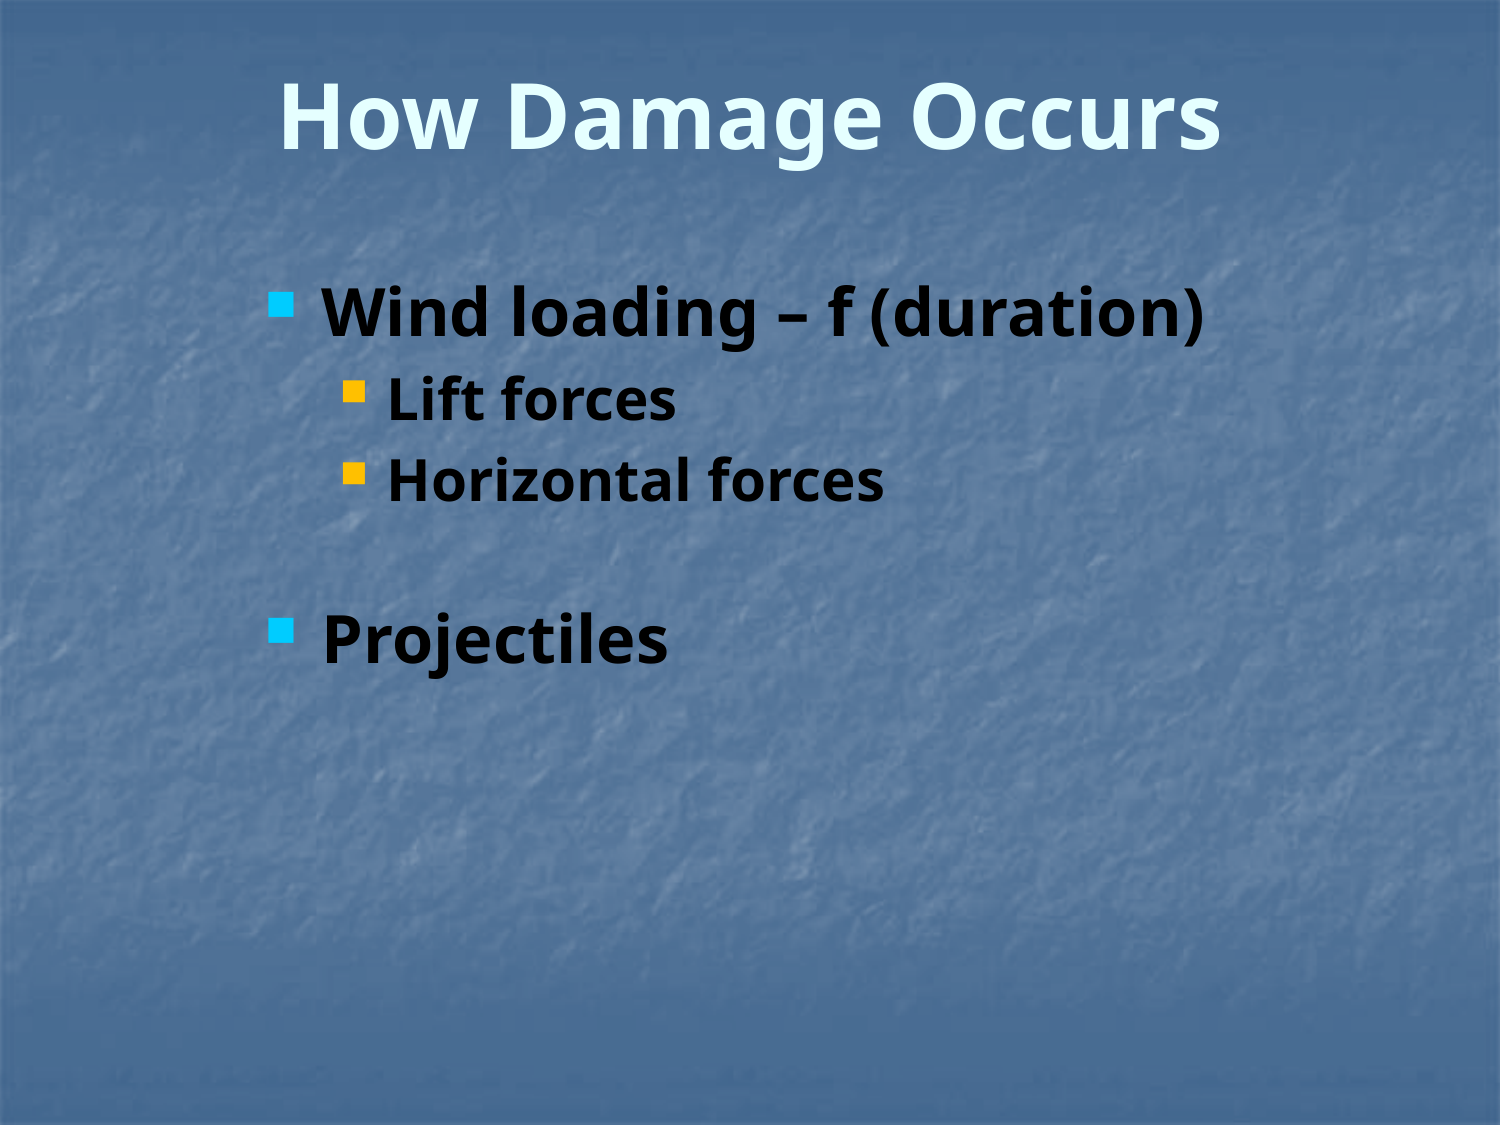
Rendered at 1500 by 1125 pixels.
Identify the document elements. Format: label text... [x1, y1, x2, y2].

title How Damage Occurs [74, 0, 1426, 226]
list Wind loading – f (duration) Lift forces Horizontal forces Projectiles [249, 262, 1251, 1125]
